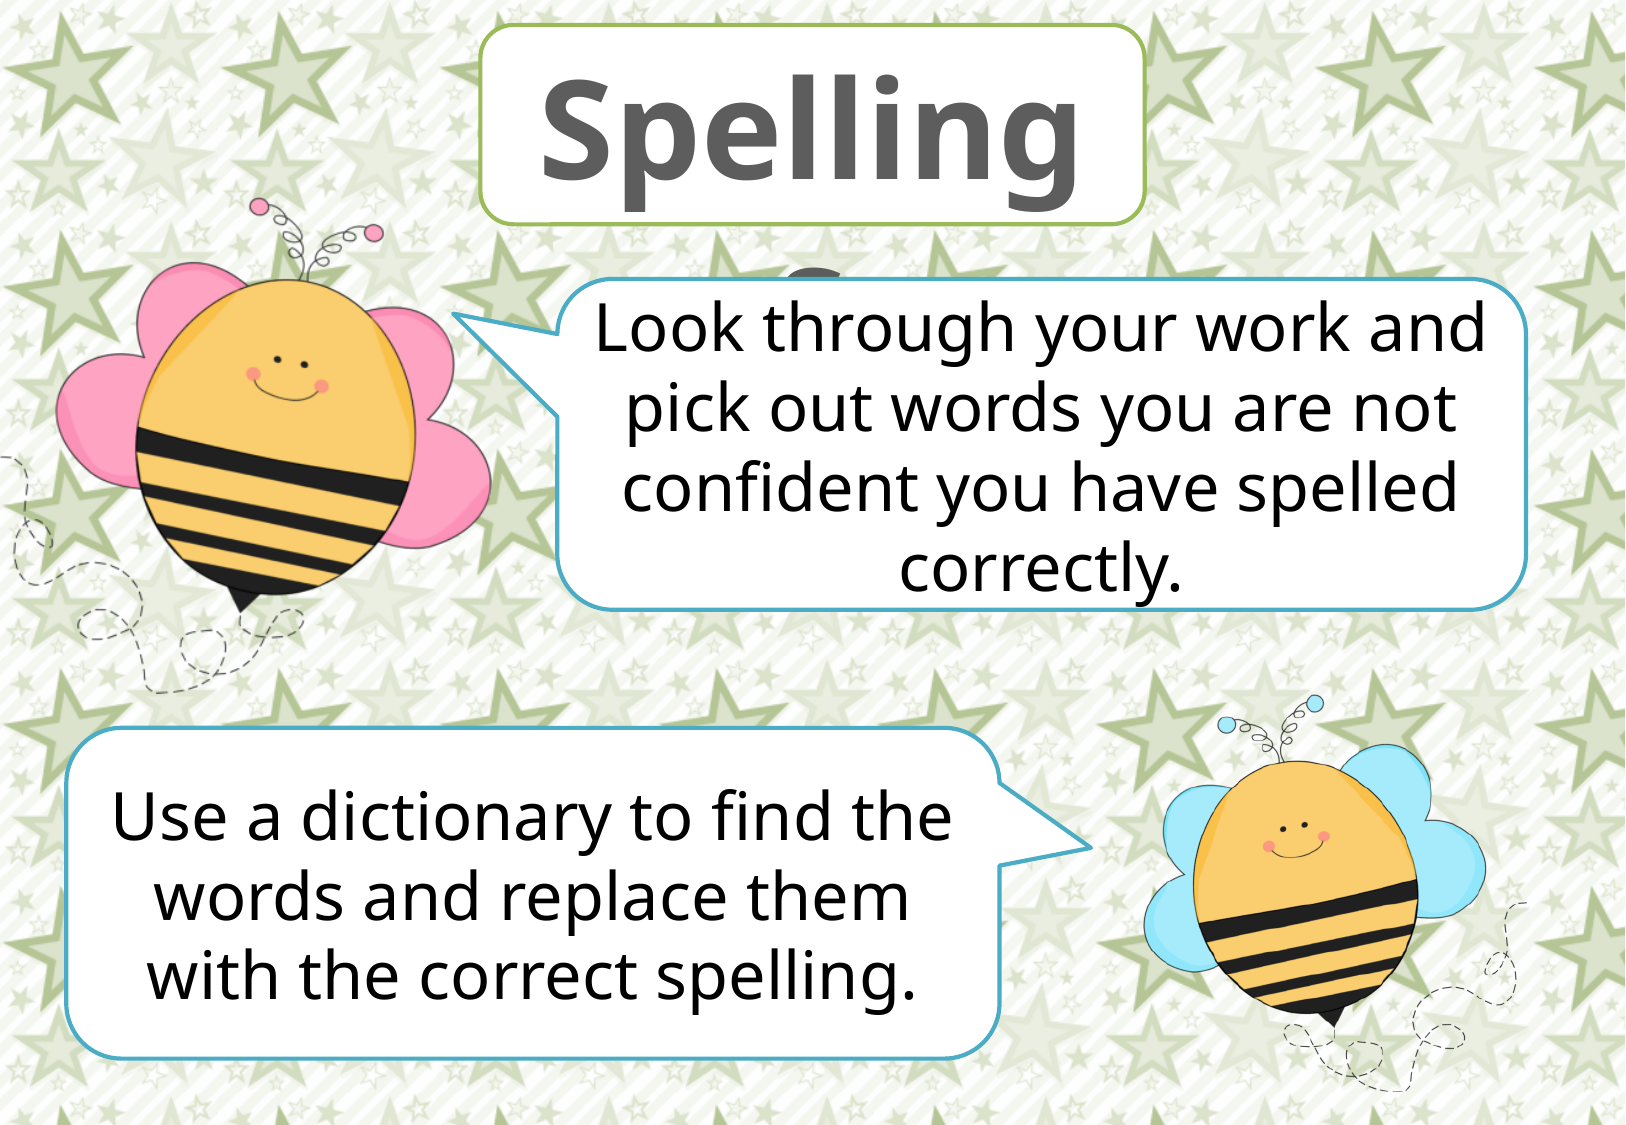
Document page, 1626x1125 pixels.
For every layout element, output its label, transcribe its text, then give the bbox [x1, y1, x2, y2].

text_box Spellings [478, 22, 1147, 227]
text_box Use a dictionary to find the words and replace them with the correct spelling. [64, 725, 1093, 1061]
text_box Look through your work and pick out words you are not confident you have spelled correctly. [496, 276, 1529, 612]
picture [0, 0, 1626, 1125]
